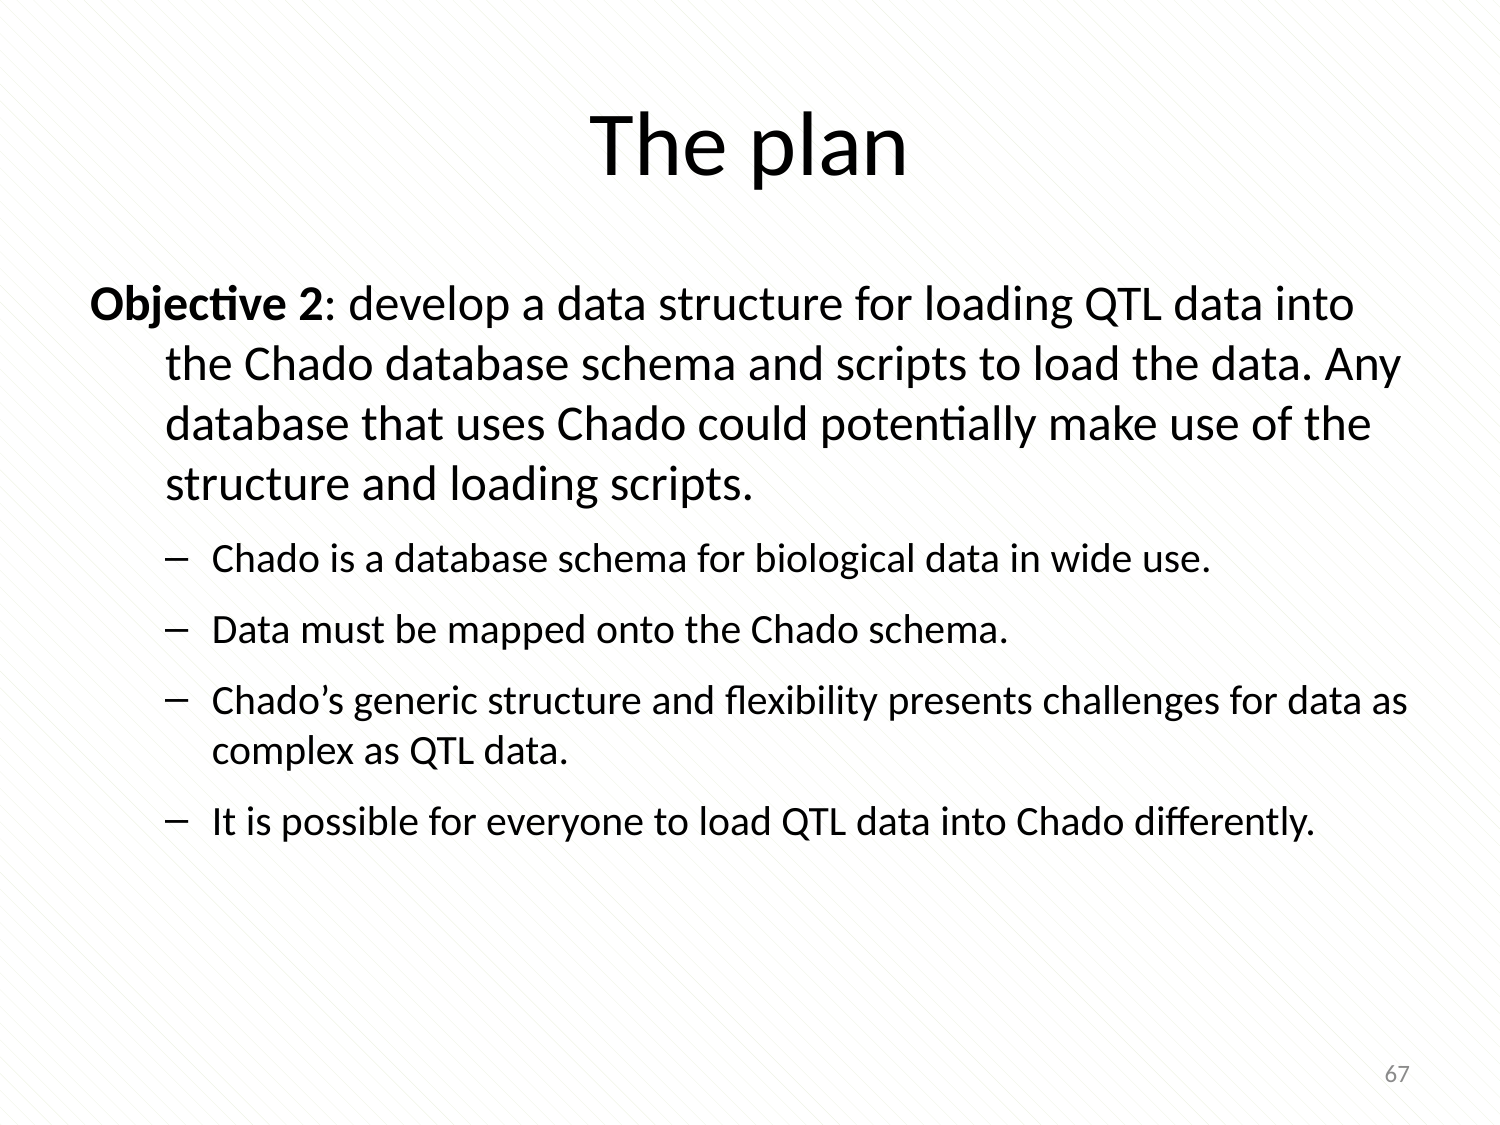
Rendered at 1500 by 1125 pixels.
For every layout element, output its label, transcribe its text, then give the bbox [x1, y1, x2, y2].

title The plan [75, 45, 1425, 233]
slide_number 67 [1074, 1042, 1425, 1103]
list Objective 2: develop a data structure for loading QTL data into the Chado database schema and scripts to load the data. Any database that uses Chado could potentially make use of the structure and loading scripts. Chado is a database schema for biological data in wide use. Data must be mapped onto the Chado schema. Chado’s generic structure and flexibility presents challenges for data as complex as QTL data. It is possible for everyone to load QTL data into Chado differently. [75, 262, 1425, 1005]
